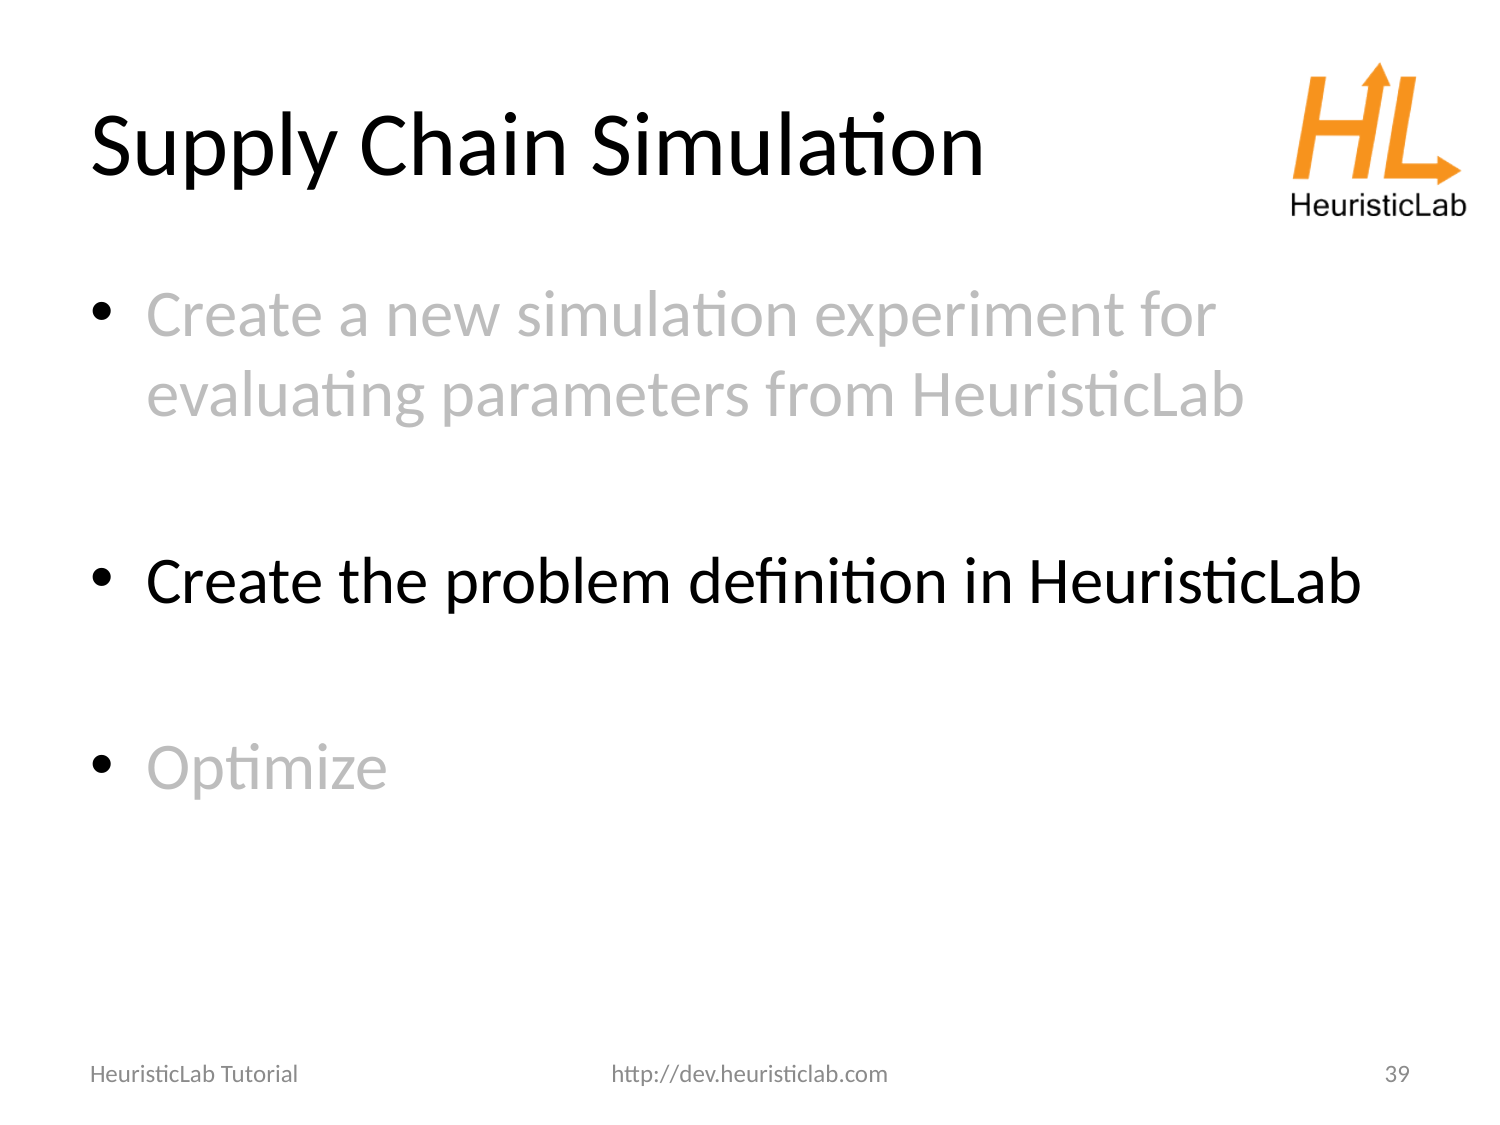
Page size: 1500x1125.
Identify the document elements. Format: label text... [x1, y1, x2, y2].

list Create a new simulation experiment for evaluating parameters from HeuristicLab Create the problem definition in HeuristicLab Optimize [75, 262, 1425, 1005]
picture [1281, 27, 1474, 244]
title Supply Chain Simulation [75, 45, 1282, 233]
slide_number 39 [1074, 1042, 1425, 1103]
footer http://dev.heuristiclab.com [512, 1042, 988, 1103]
slide_number HeuristicLab Tutorial [75, 1042, 425, 1103]
